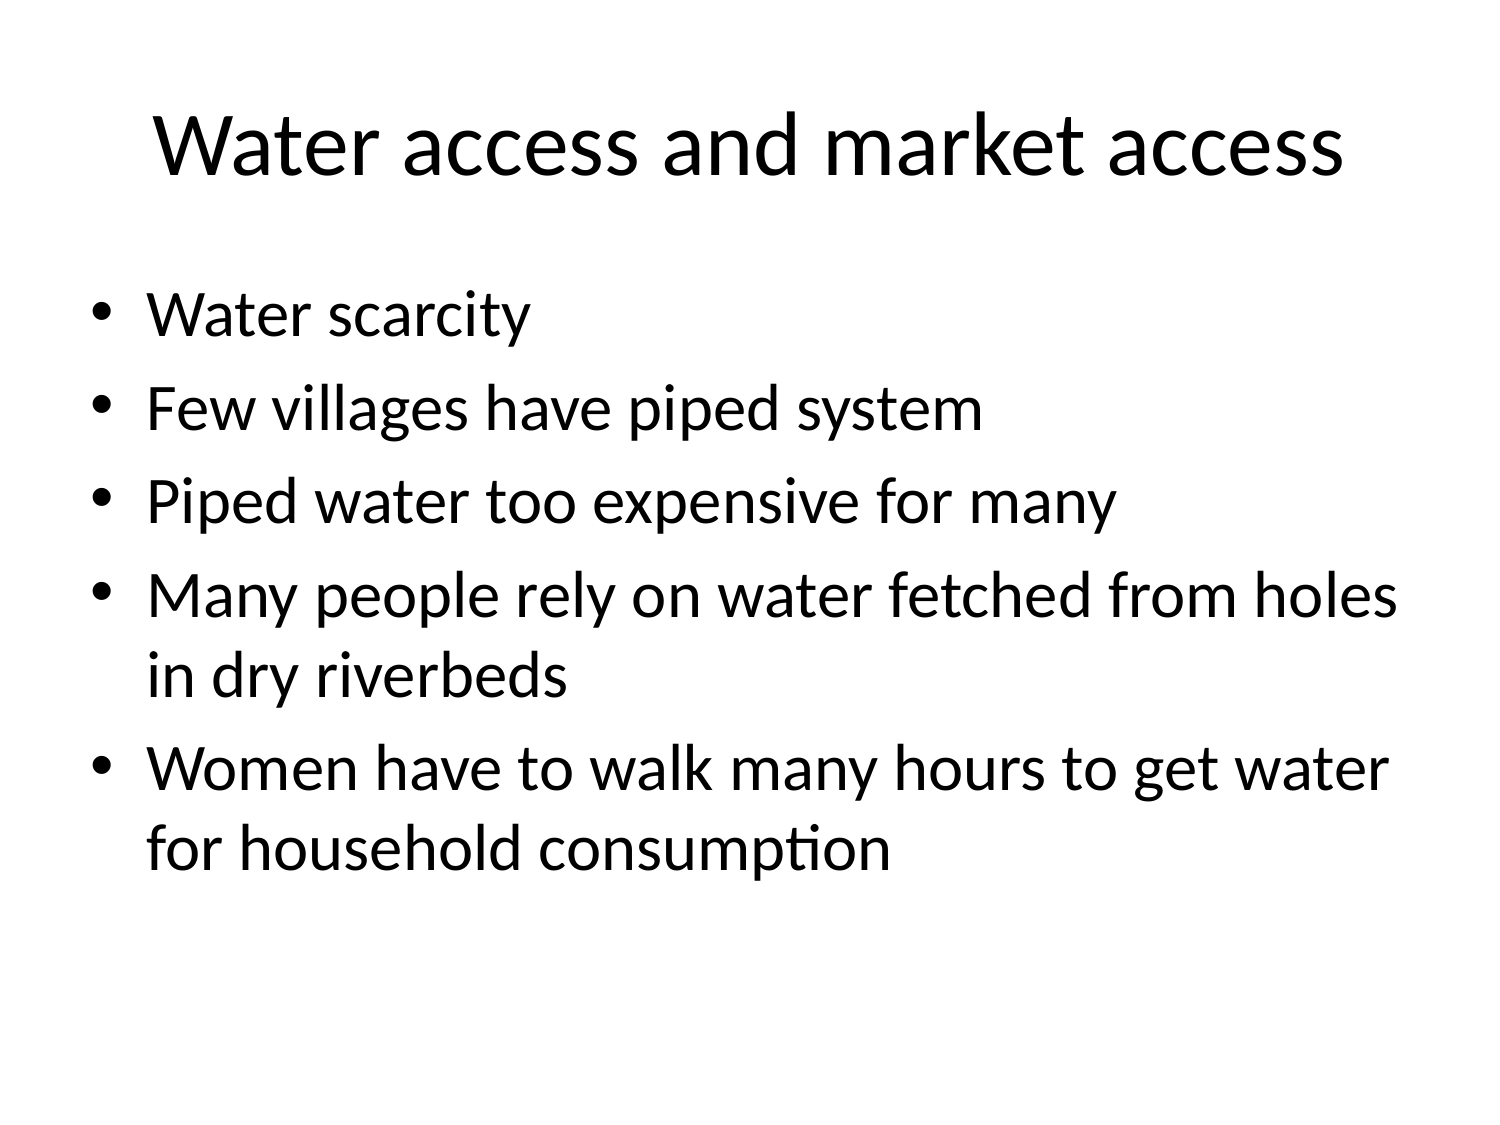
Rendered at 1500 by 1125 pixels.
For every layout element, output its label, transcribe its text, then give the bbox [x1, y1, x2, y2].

title Water access and market access [75, 45, 1425, 233]
list Water scarcity Few villages have piped system Piped water too expensive for many Many people rely on water fetched from holes in dry riverbeds Women have to walk many hours to get water for household consumption [75, 262, 1425, 1005]
